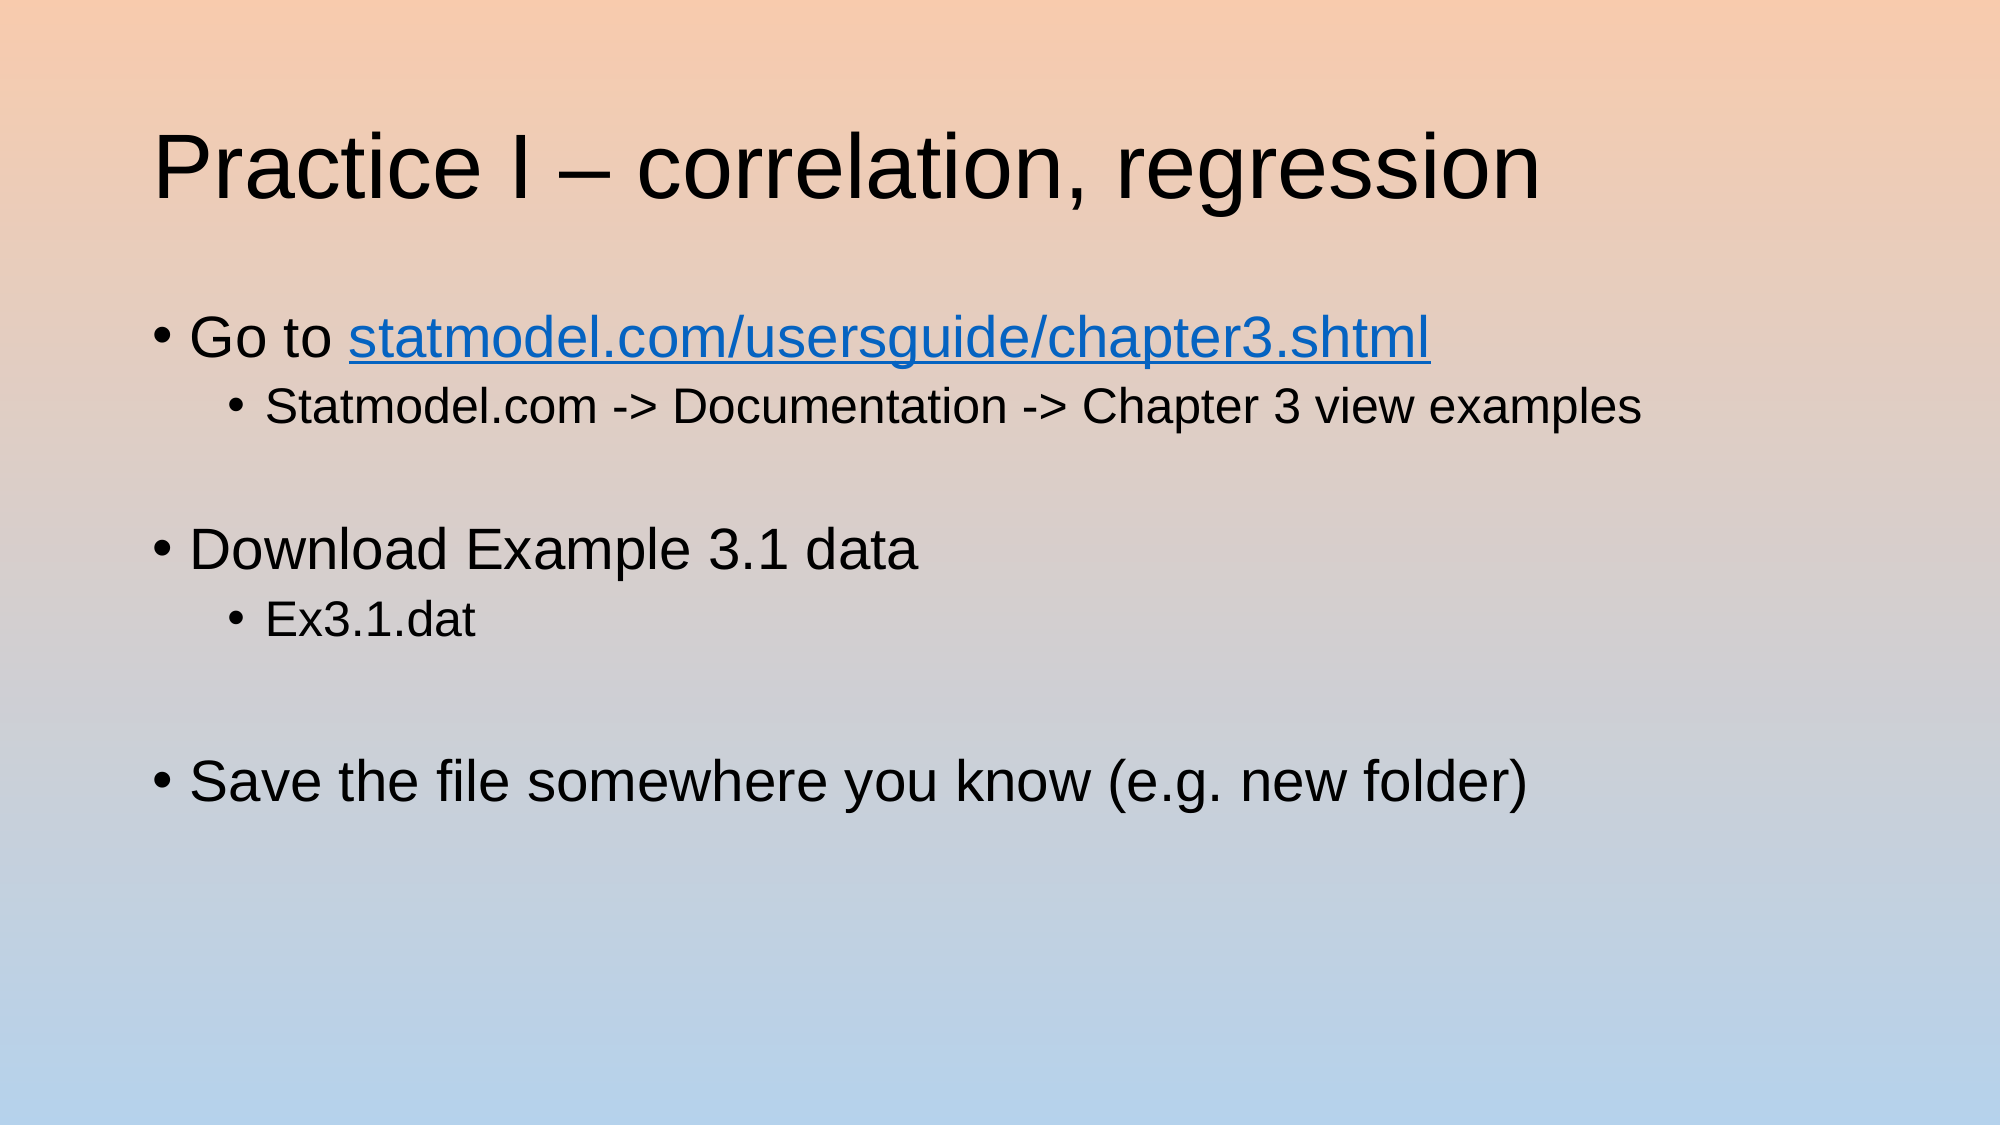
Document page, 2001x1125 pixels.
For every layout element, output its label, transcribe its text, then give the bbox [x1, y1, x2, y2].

title Practice I – correlation, regression [137, 59, 1863, 278]
list Go to statmodel.com/usersguide/chapter3.shtml Statmodel.com -> Documentation -> Chapter 3 view examples Download Example 3.1 data Ex3.1.dat Save the file somewhere you know (e.g. new folder) [137, 299, 1863, 1014]
